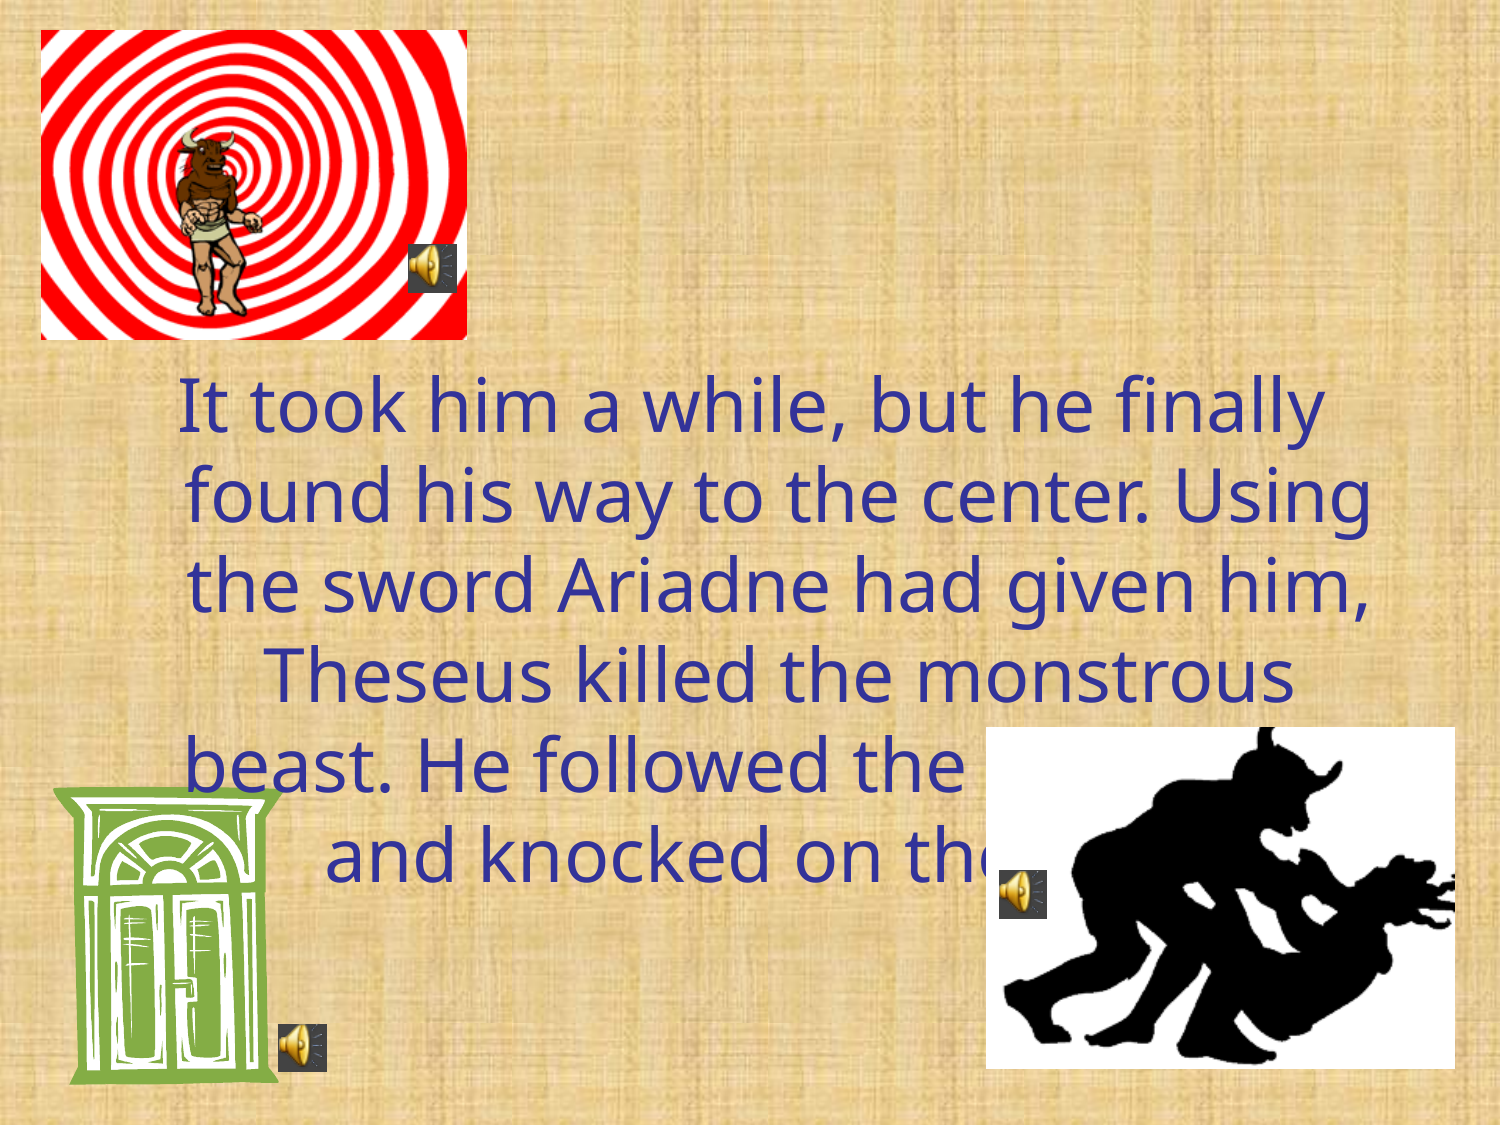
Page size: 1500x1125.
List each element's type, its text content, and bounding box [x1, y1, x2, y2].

list It took him a while, but he finally found his way to the center. Using the sword Ariadne had given him, Theseus killed the monstrous beast. He followed the string back and knocked on the door. [76, 349, 1428, 1093]
picture [0, 0, 1500, 1125]
